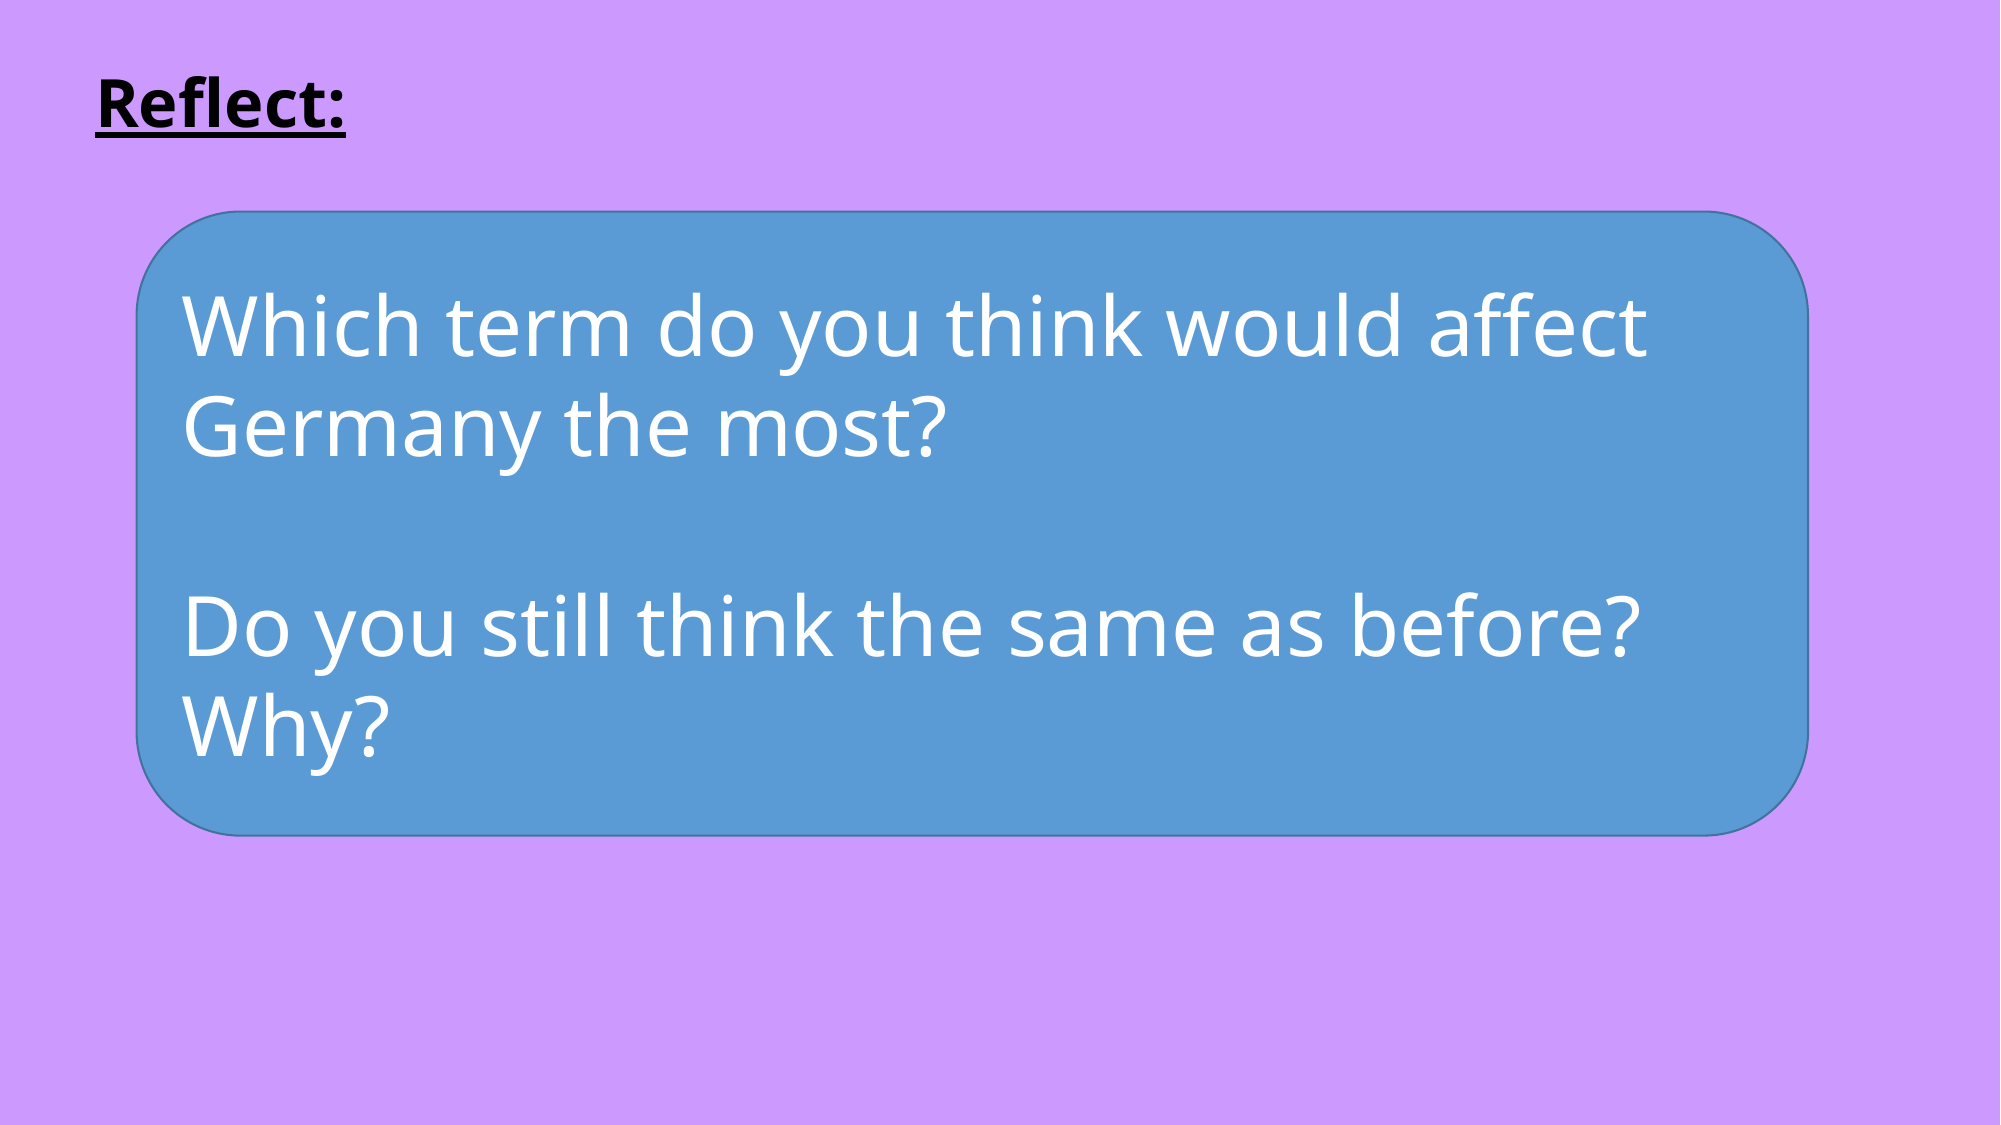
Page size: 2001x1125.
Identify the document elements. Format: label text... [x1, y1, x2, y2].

text_box Which term do you think would affect Germany the most? Do you still think the same as before? Why? [135, 210, 1810, 837]
text_box Reflect: [80, 53, 1897, 149]
